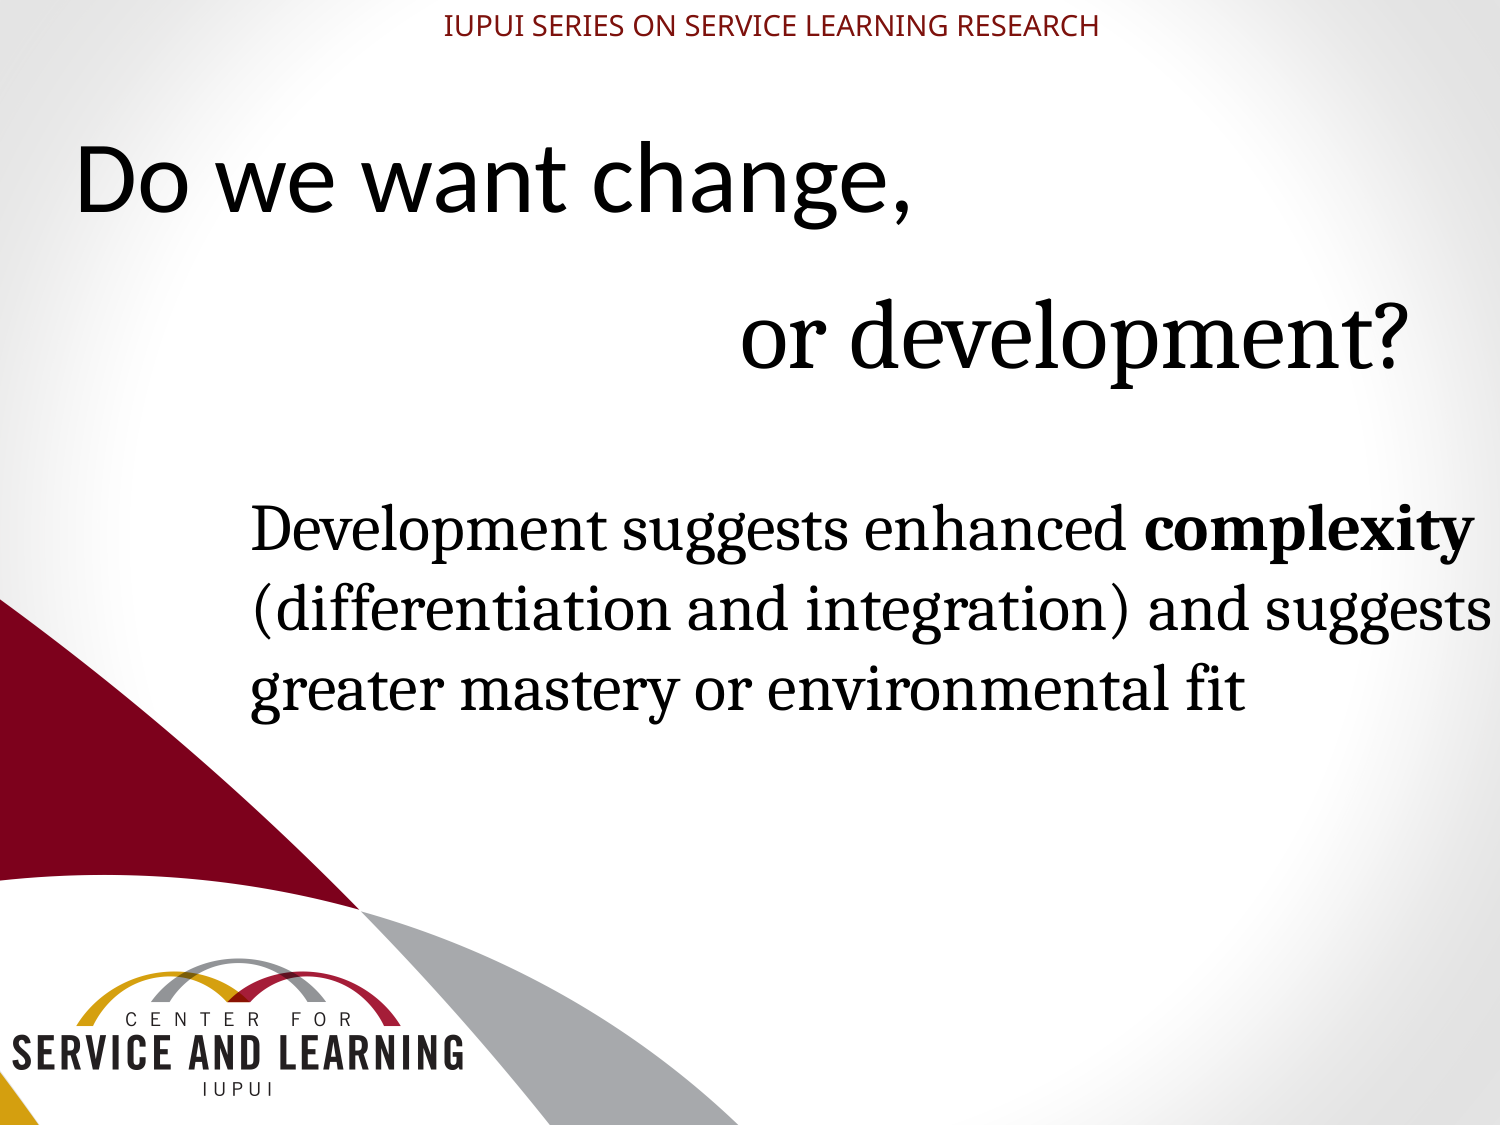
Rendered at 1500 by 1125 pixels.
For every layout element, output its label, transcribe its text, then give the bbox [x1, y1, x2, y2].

title Do we want change, [36, 101, 1387, 443]
picture [0, 0, 1500, 1125]
text_box or development? [425, 260, 1431, 396]
text_box IUPUI SERIES ON SERVICE LEARNING RESEARCH [381, 0, 1164, 50]
list Development suggests enhanced complexity (differentiation and integration) and suggests greater mastery or environmental fit [179, 382, 1500, 1125]
